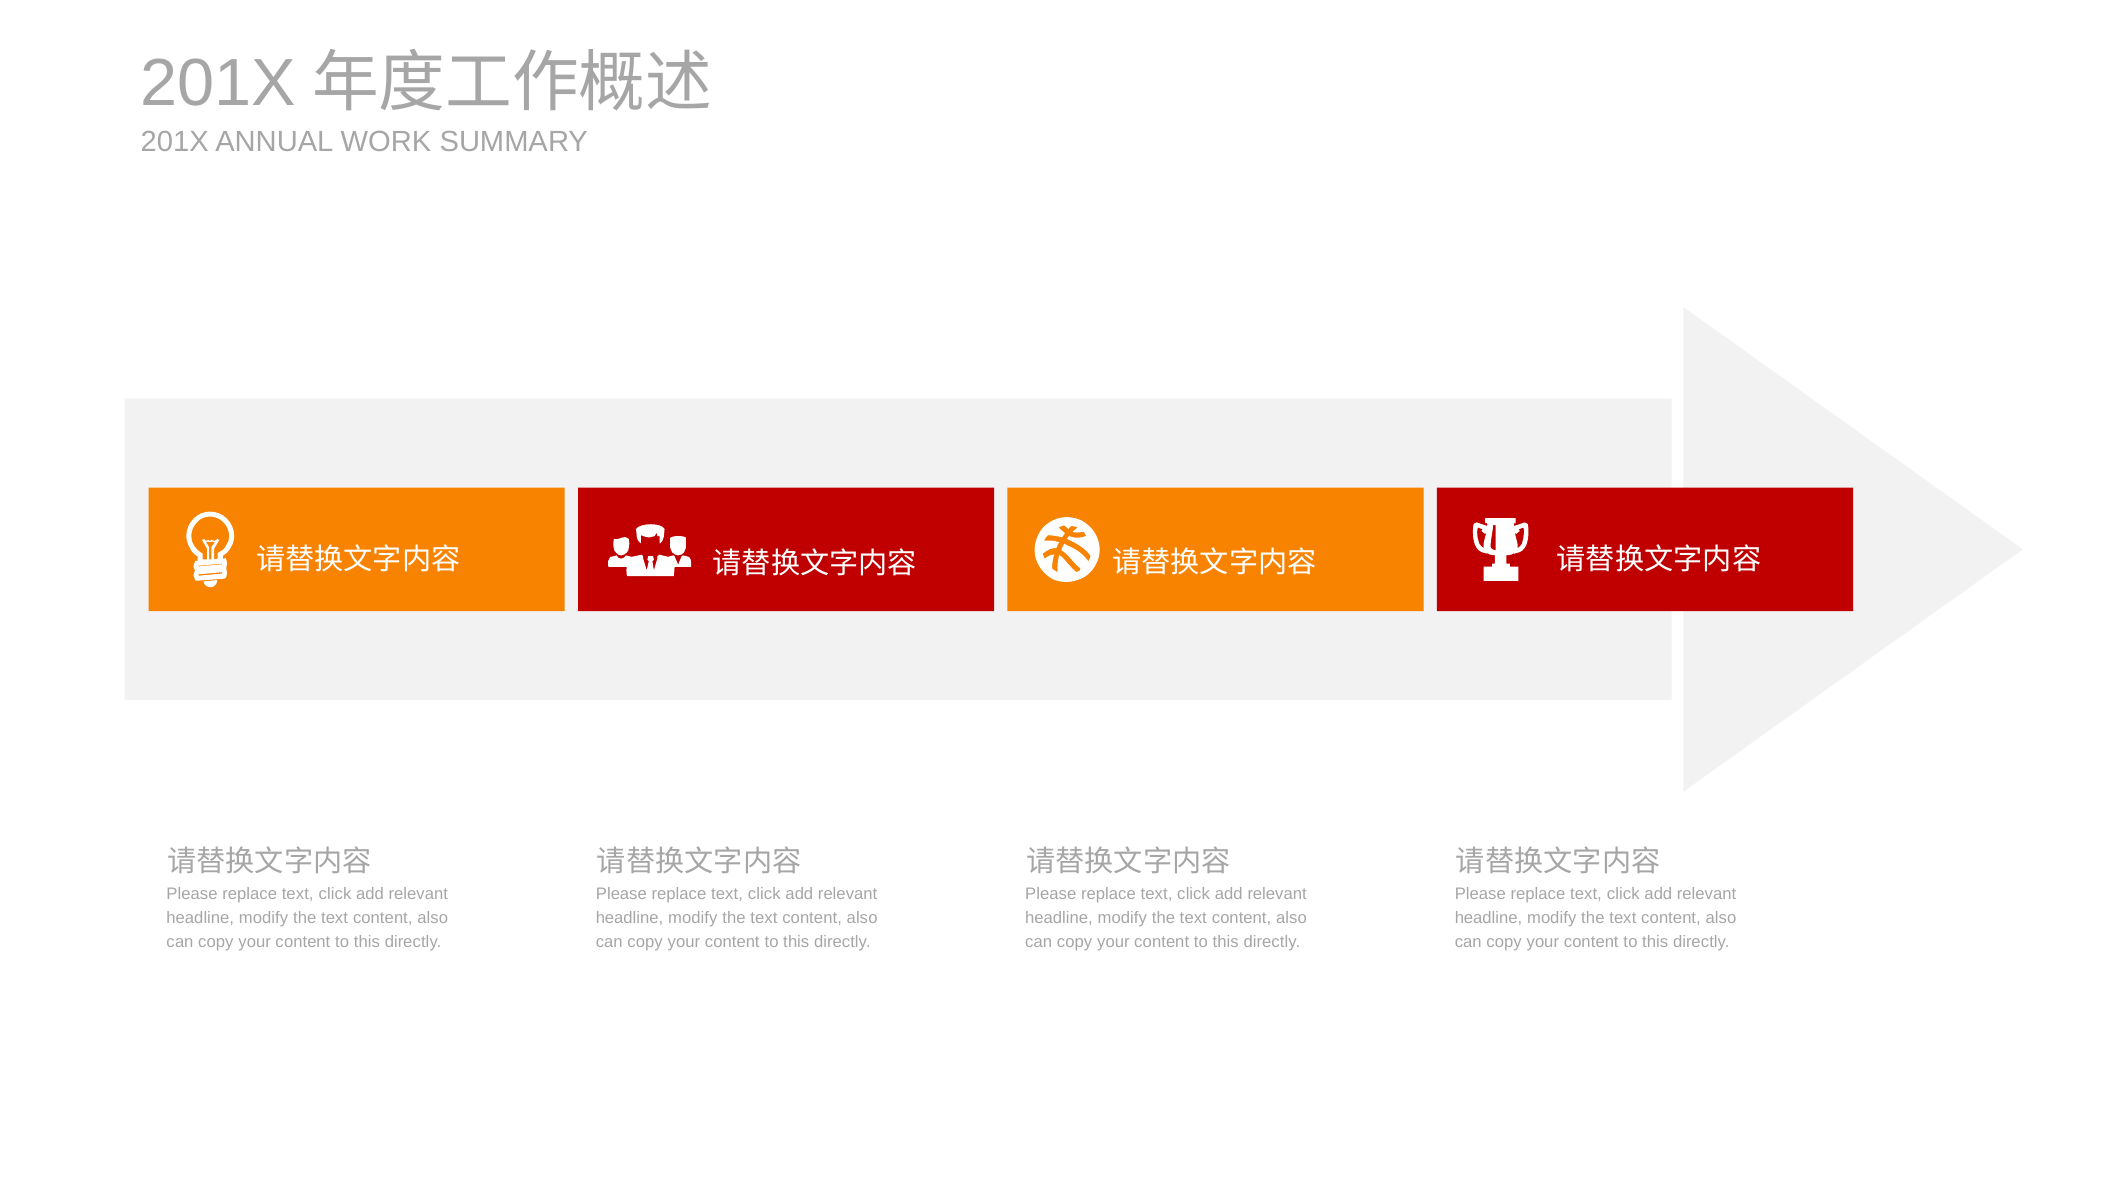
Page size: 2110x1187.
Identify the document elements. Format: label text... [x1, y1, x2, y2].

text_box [1436, 487, 1854, 612]
text_box 请替换文字内容 [1441, 828, 1676, 885]
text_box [577, 487, 995, 612]
text_box 请替换文字内容 [582, 828, 817, 885]
text_box Please replace text, click add relevant headline, modify the text content, also can copy your content to this directly. [151, 871, 464, 959]
text_box [124, 397, 1673, 701]
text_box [148, 487, 565, 612]
text_box [1682, 305, 2025, 794]
text_box 请替换文字内容 [1011, 828, 1246, 885]
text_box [1007, 487, 1424, 612]
text_box 201X年度工作概述 [140, 38, 789, 119]
text_box Please replace text, click add relevant headline, modify the text content, also can copy your content to this directly. [581, 871, 893, 959]
text_box 请替换文字内容 [152, 828, 388, 885]
text_box Please replace text, click add relevant headline, modify the text content, also can copy your content to this directly. [1440, 871, 1752, 959]
text_box Please replace text, click add relevant headline, modify the text content, also can copy your content to this directly. [1010, 871, 1323, 959]
text_box 201X ANNUAL WORK SUMMARY [140, 122, 602, 158]
